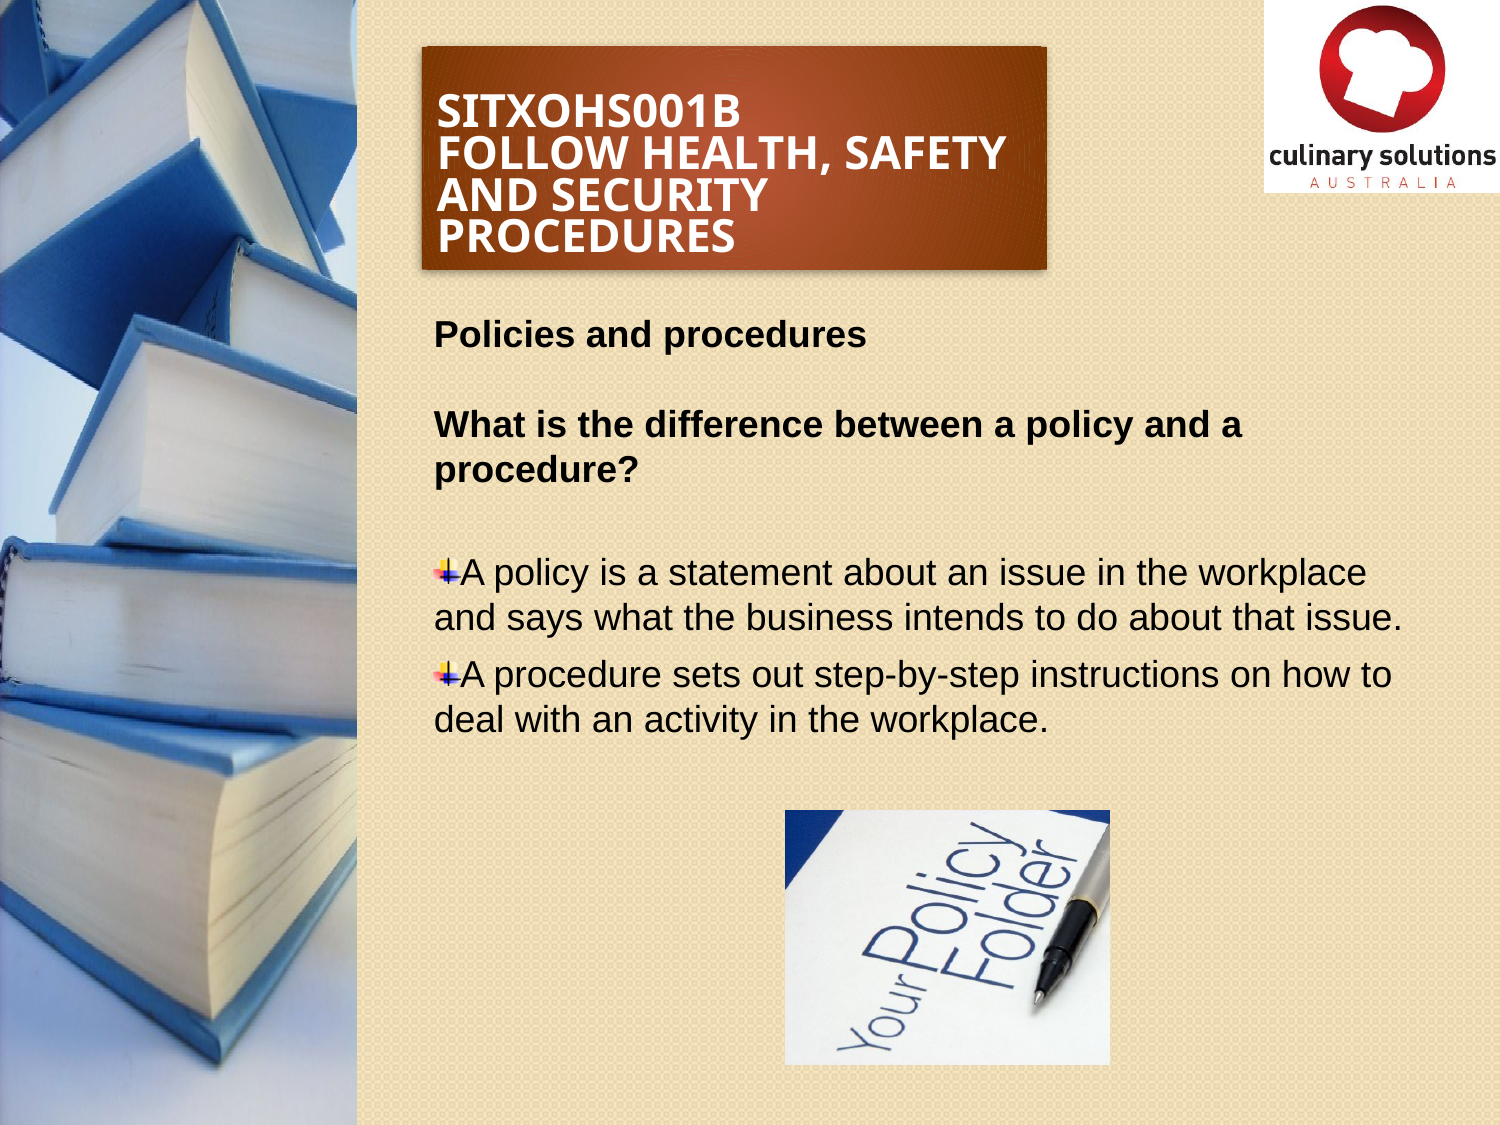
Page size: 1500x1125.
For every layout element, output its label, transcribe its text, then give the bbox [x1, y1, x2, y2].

title SITXOHS001B Follow HEALTH, SAFETY AND SECURITY PROCEDURES [421, 46, 1047, 270]
text_box Policies and procedures What is the difference between a policy and a procedure? A policy is a statement about an issue in the workplace and says what the business intends to do about that issue. A procedure sets out step-by-step instructions on how to deal with an activity in the workplace. [419, 302, 1447, 793]
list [0, 0, 357, 1125]
picture [1263, 0, 1500, 193]
picture [433, 556, 461, 584]
picture [785, 810, 1110, 1066]
picture [433, 659, 461, 686]
